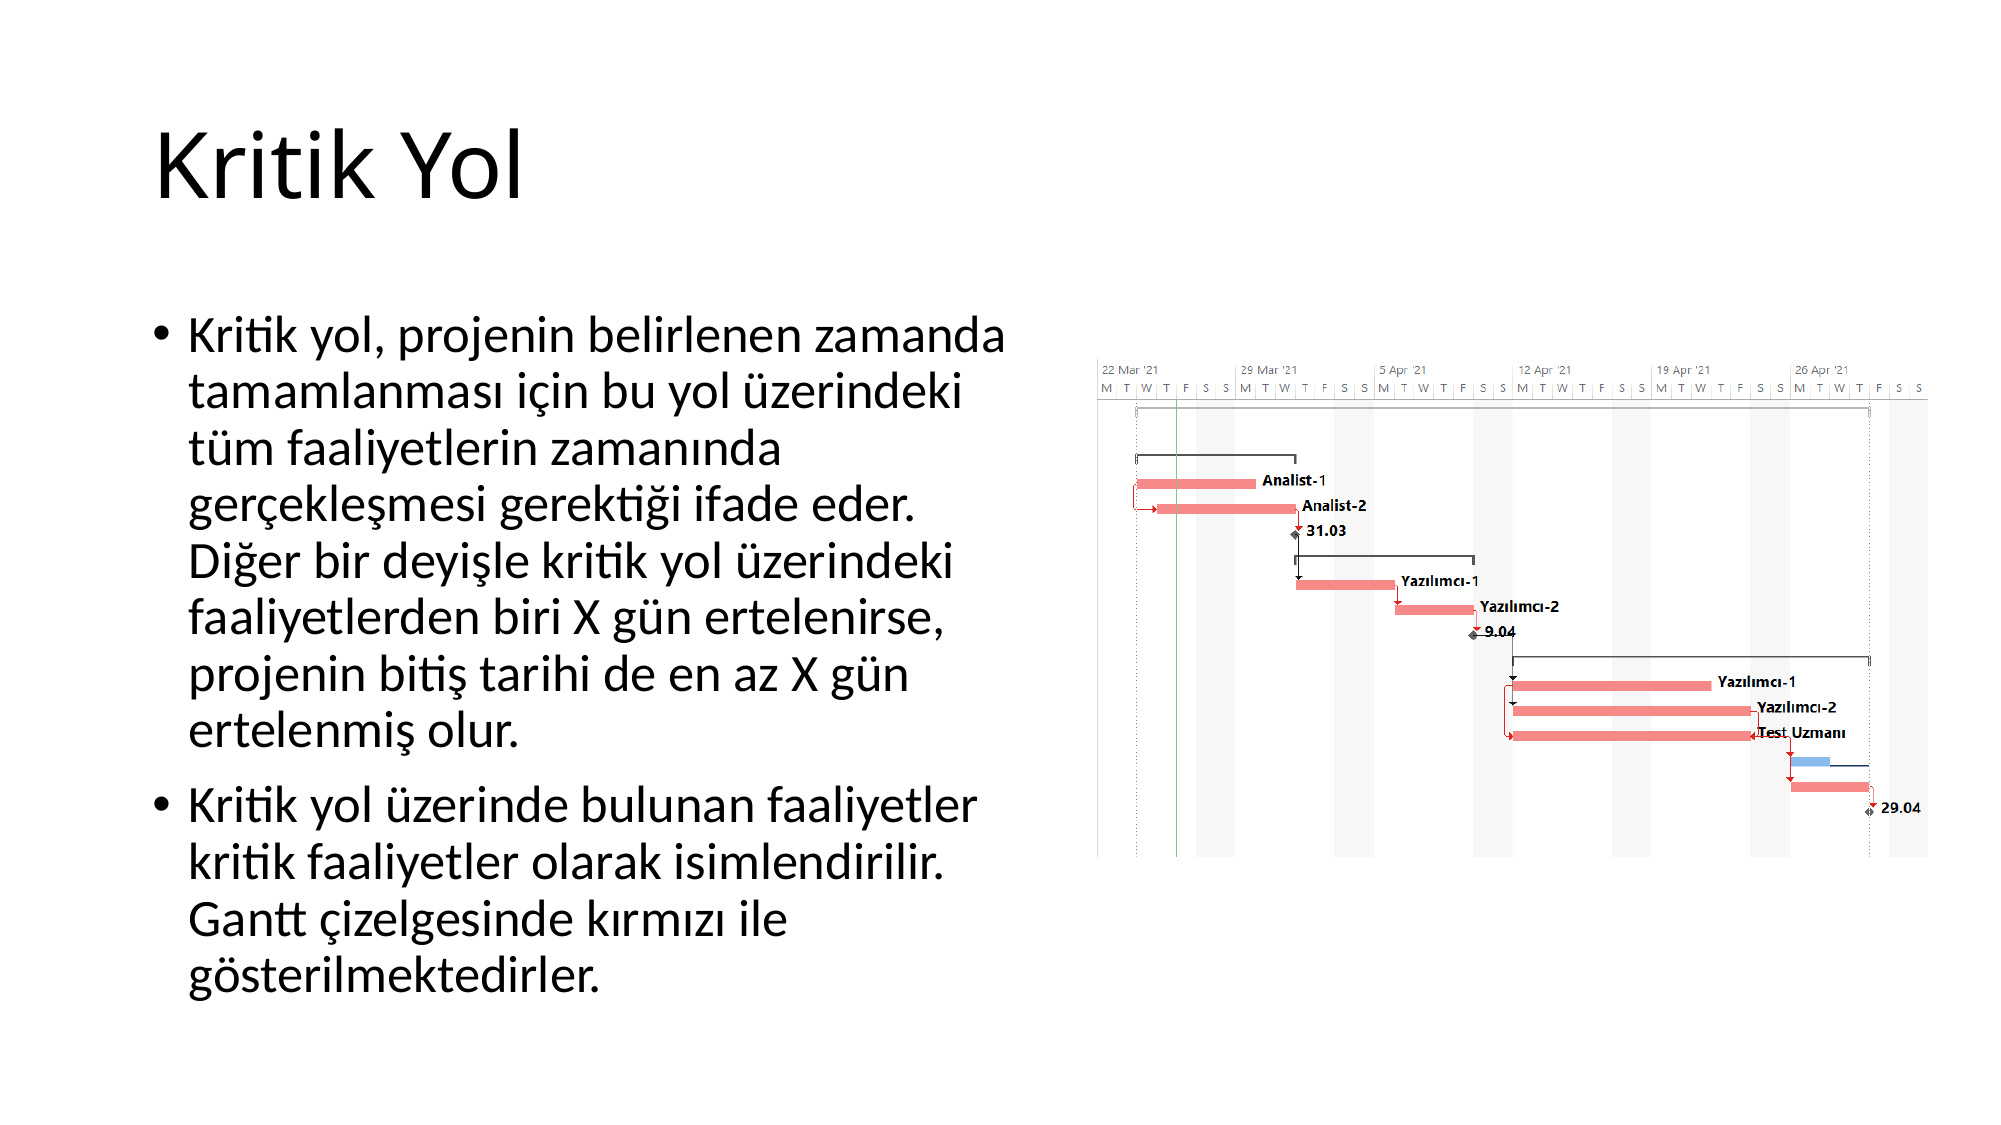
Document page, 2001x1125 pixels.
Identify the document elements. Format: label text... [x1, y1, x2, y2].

list Kritik yol, projenin belirlenen zamanda tamamlanması için bu yol üzerindeki tüm faaliyetlerin zamanında gerçekleşmesi gerektiği ifade eder. Diğer bir deyişle kritik yol üzerindeki faaliyetlerden biri X gün ertelenirse, projenin bitiş tarihi de en az X gün ertelenmiş olur. Kritik yol üzerinde bulunan faaliyetler kritik faaliyetler olarak isimlendirilir. Gantt çizelgesinde kırmızı ile gösterilmektedirler. [137, 299, 1029, 1014]
picture [1096, 357, 1928, 858]
title Kritik Yol [137, 59, 1863, 278]
